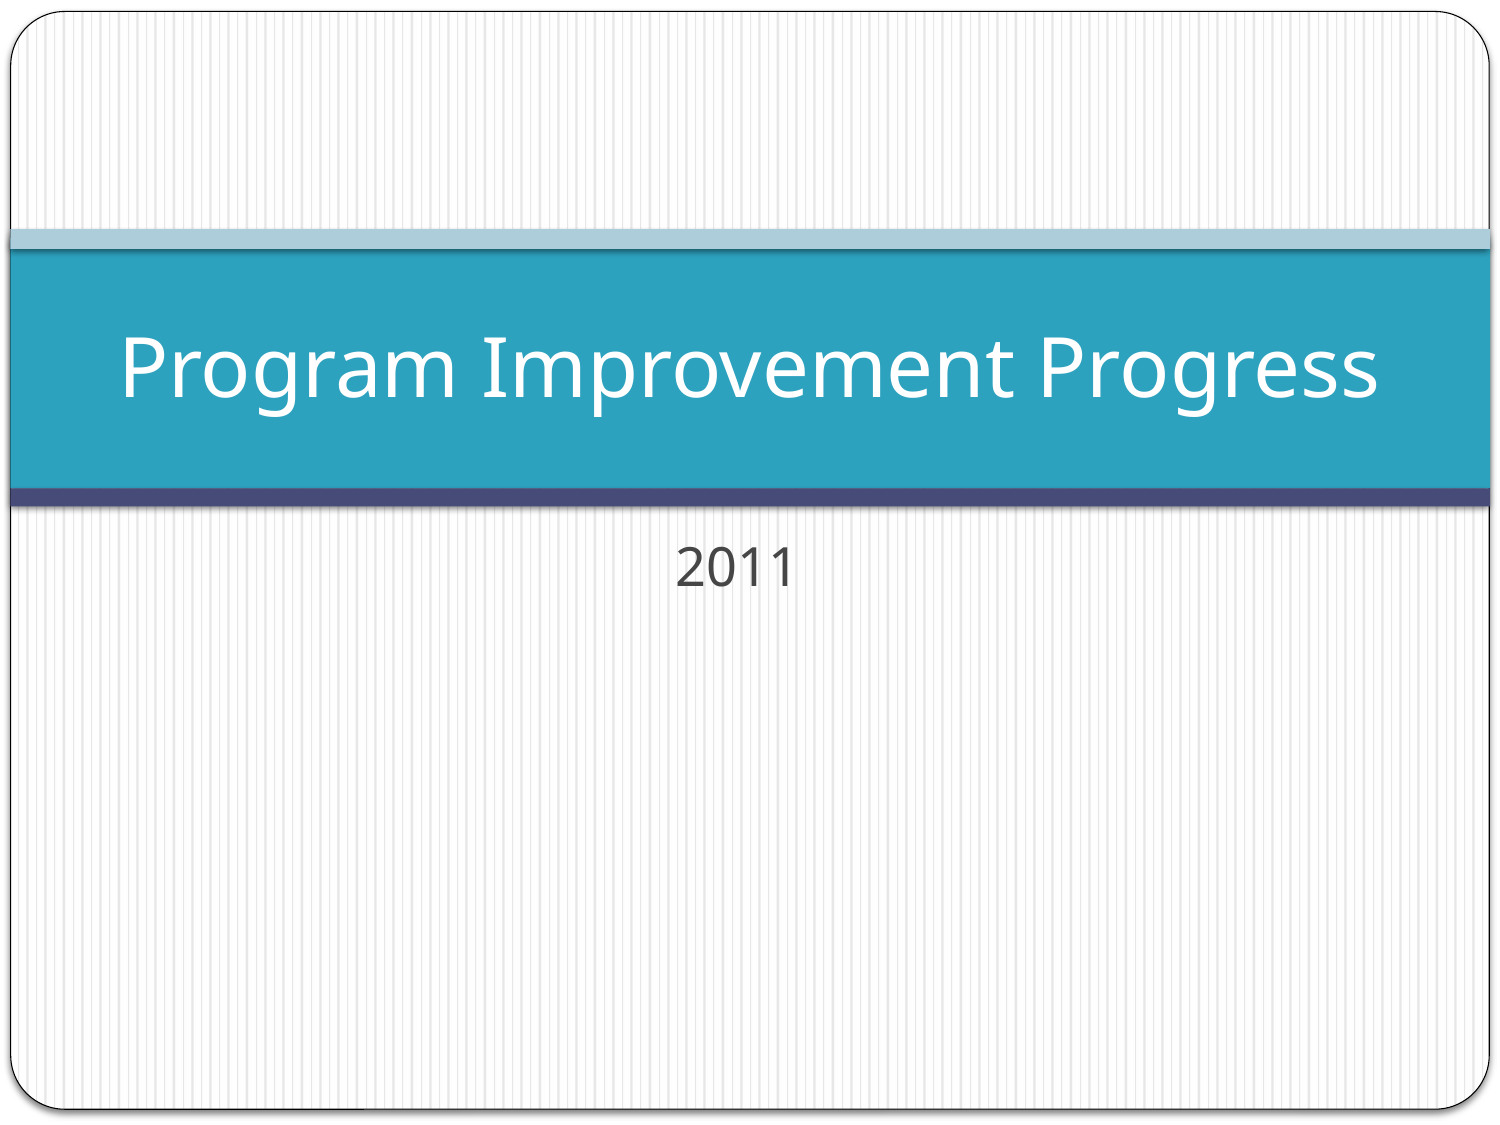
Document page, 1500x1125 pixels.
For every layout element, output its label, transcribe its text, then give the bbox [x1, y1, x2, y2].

subtitle 2011 [212, 525, 1263, 788]
title Program Improvement Progress [75, 247, 1425, 489]
